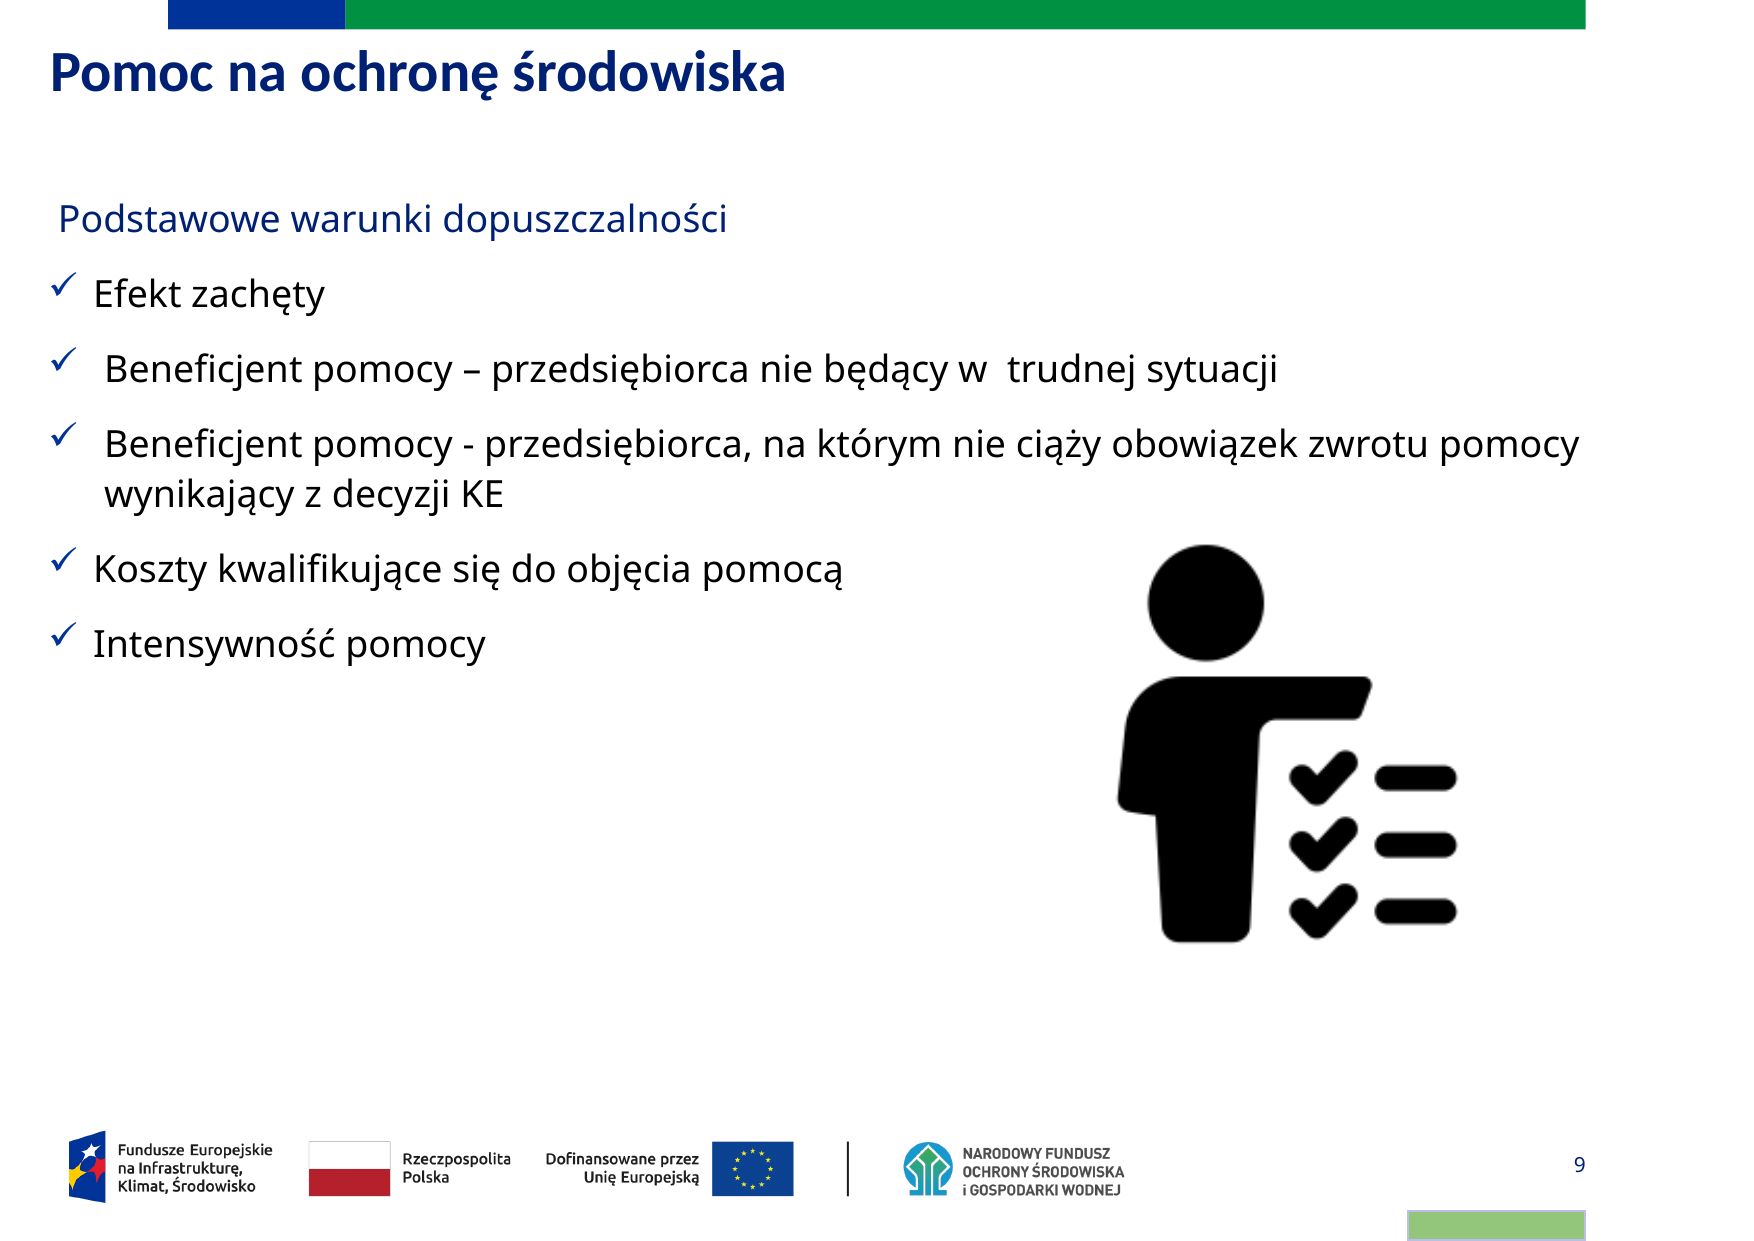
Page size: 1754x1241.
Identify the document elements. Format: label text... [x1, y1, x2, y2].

text_box Podstawowe warunki dopuszczalności Efekt zachęty Beneficjent pomocy – przedsiębiorca nie będący w trudnej sytuacji Beneficjent pomocy - przedsiębiorca, na którym nie ciąży obowiązek zwrotu pomocy wynikający z decyzji KE Koszty kwalifikujące się do objęcia pomocą Intensywność pomocy [33, 183, 1754, 862]
picture [1079, 535, 1497, 953]
slide_number 9 [1408, 1151, 1586, 1181]
title Pomoc na ochronę środowiska [50, 27, 1586, 116]
picture [49, 1112, 1143, 1221]
